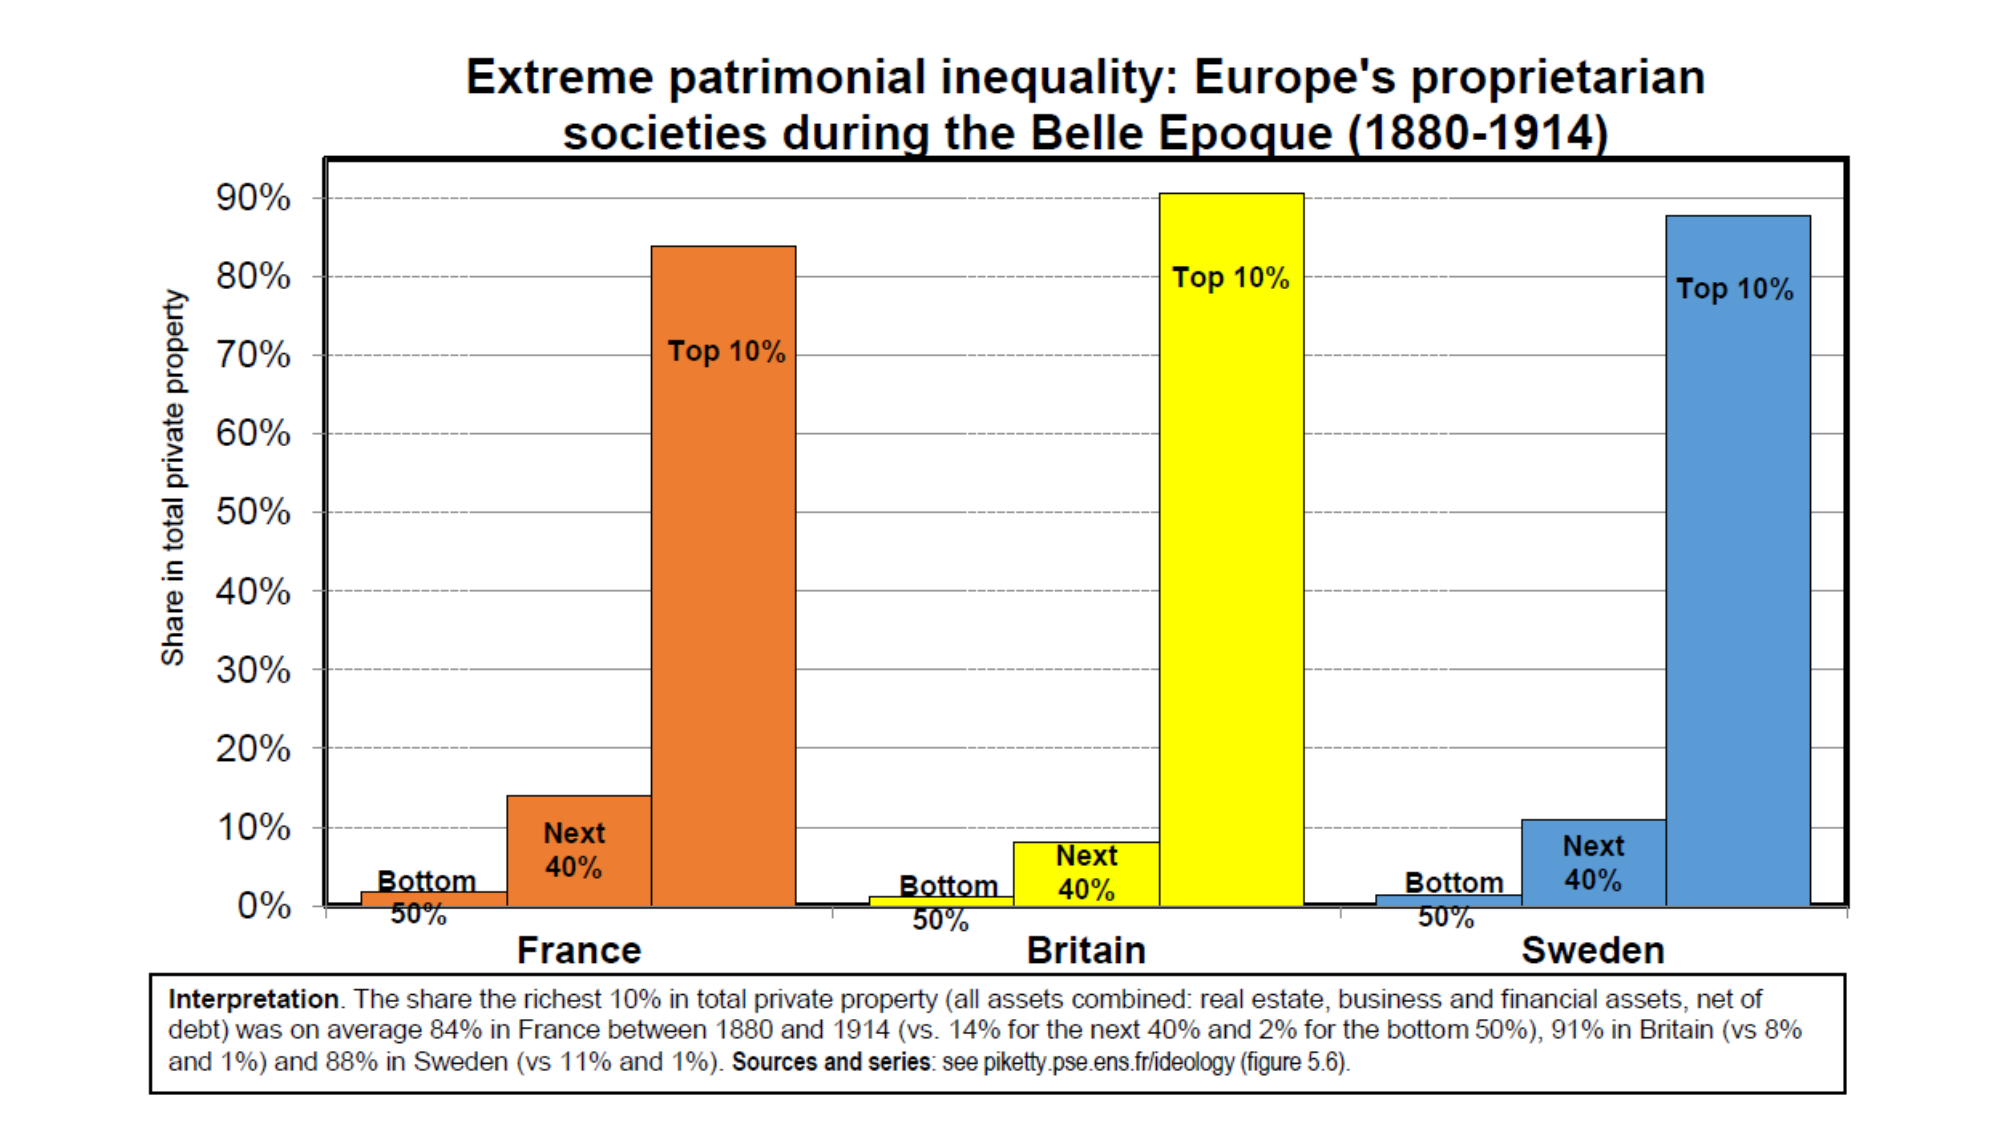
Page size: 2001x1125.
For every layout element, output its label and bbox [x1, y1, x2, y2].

picture [122, 0, 1878, 1125]
